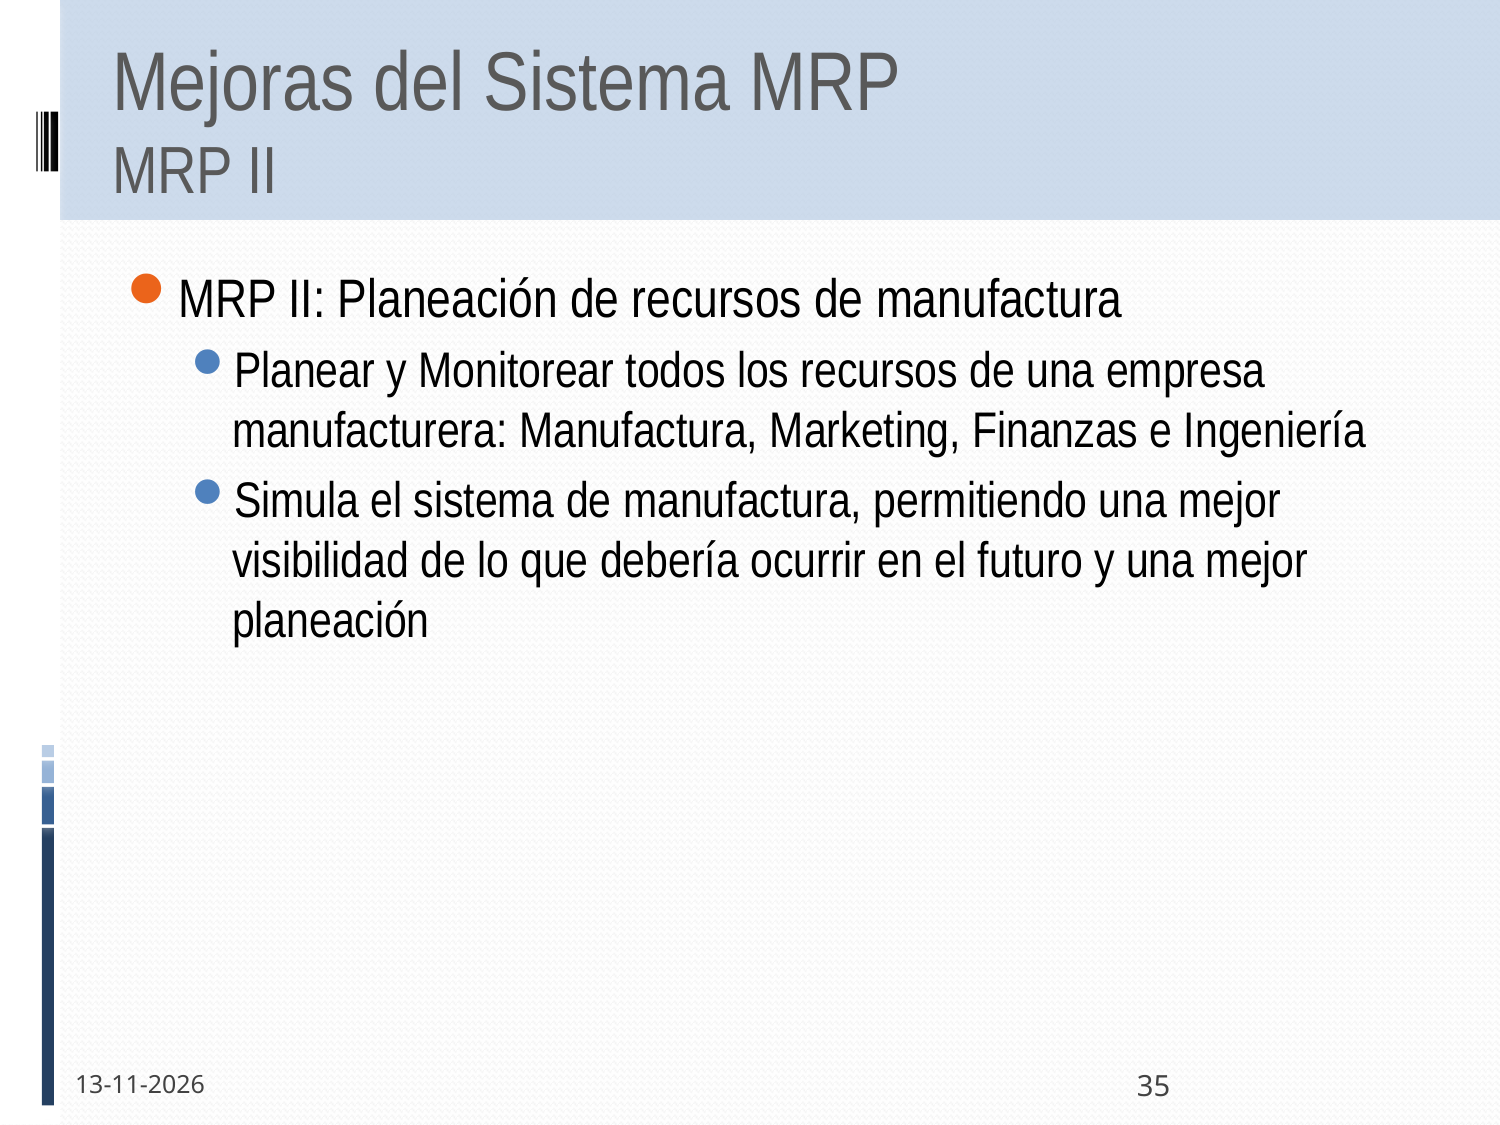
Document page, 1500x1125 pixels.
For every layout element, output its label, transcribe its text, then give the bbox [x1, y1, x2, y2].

slide_number 35 [1045, 1046, 1171, 1107]
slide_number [75, 1042, 243, 1103]
title Mejoras del Sistema MRP MRP II [111, 18, 1436, 207]
list MRP II: Planeación de recursos de manufactura Planear y Monitorear todos los recursos de una empresa manufacturera: Manufactura, Marketing, Finanzas e Ingeniería Simula el sistema de manufactura, permitiendo una mejor visibilidad de lo que debería ocurrir en el futuro y una mejor planeación [111, 255, 1436, 1038]
